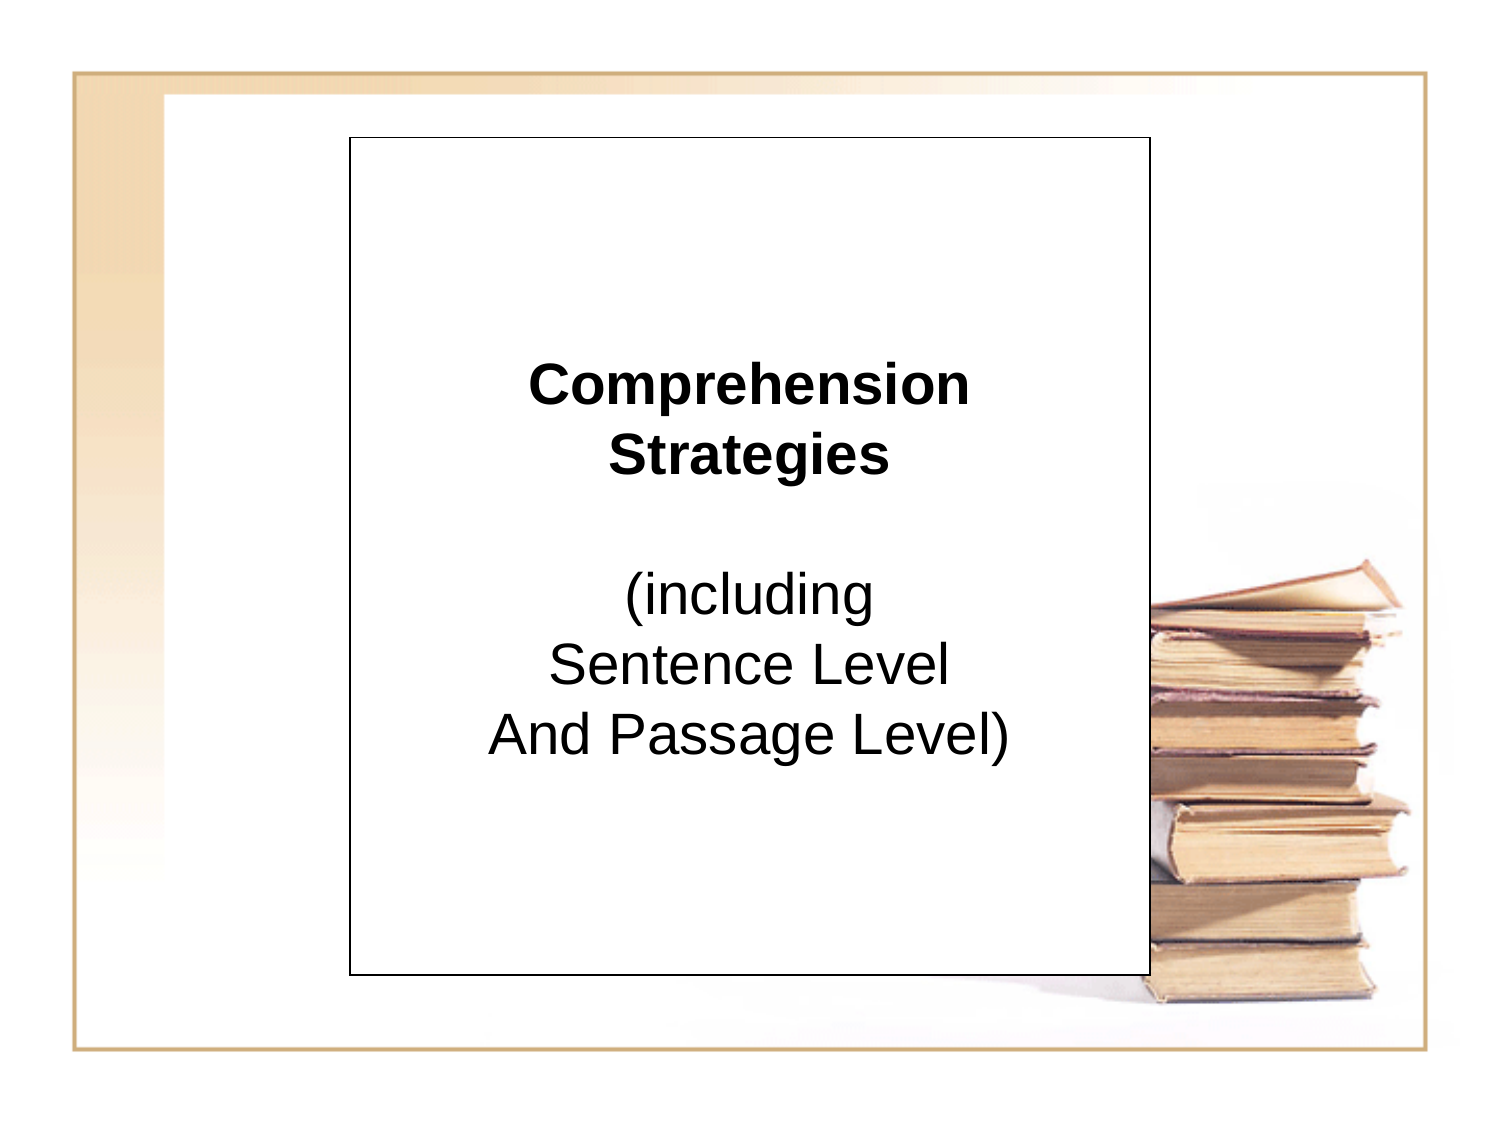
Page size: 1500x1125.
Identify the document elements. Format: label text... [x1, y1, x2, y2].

picture [0, 0, 1500, 1125]
text_box Comprehension Strategies (including Sentence Level And Passage Level) [350, 137, 1150, 975]
